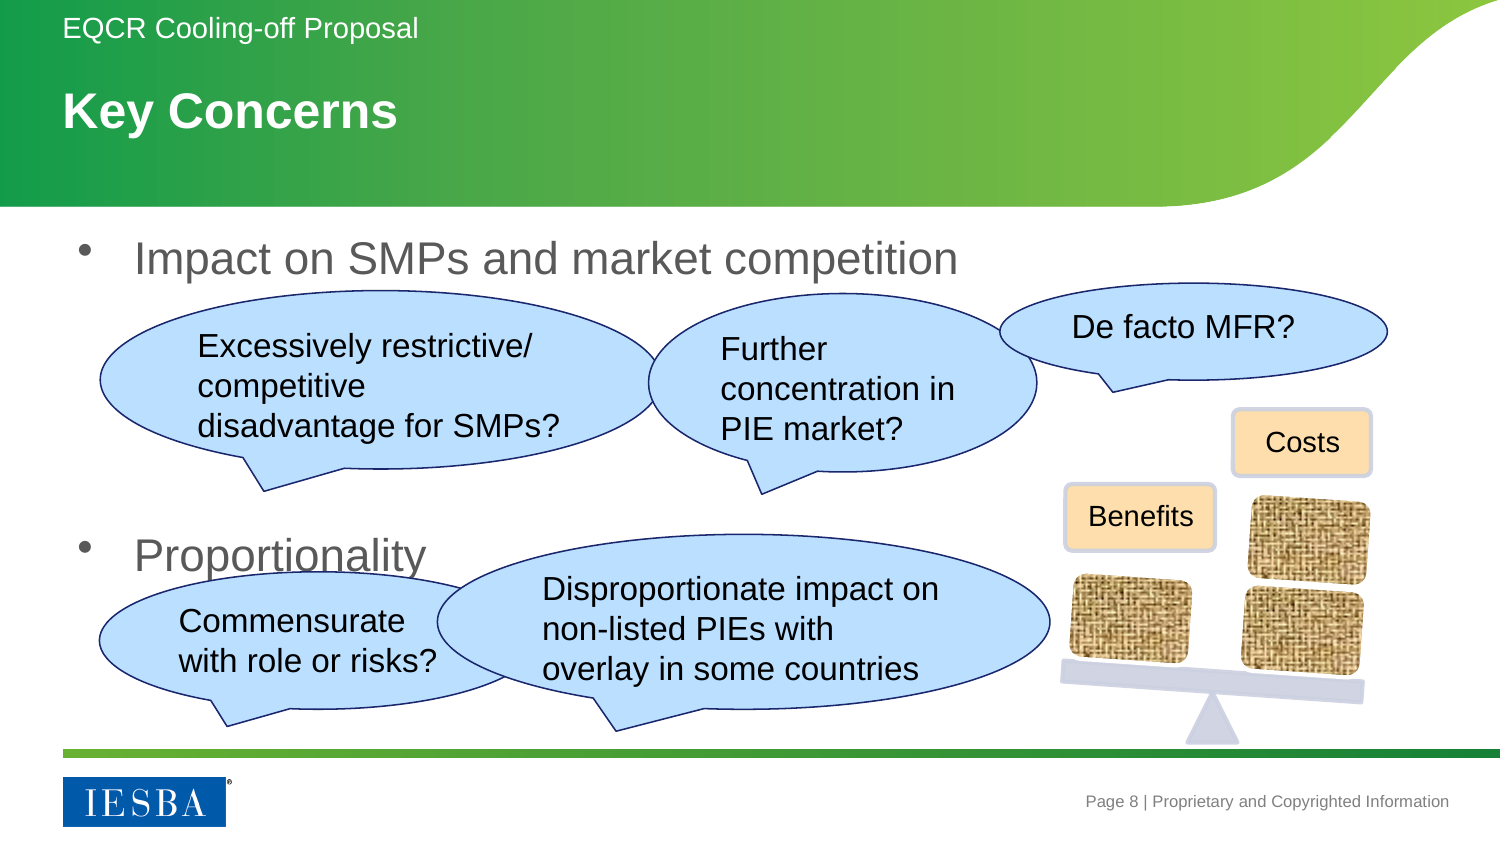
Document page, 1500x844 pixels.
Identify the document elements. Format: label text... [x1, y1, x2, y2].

list Impact on SMPs and market competition Proportionality [62, 220, 1488, 747]
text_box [924, 409, 1500, 743]
text_box Disproportionate impact on non-listed PIEs with overlay in some countries [437, 534, 919, 732]
text_box Further concentration in PIE market? [648, 293, 1037, 495]
text_box Excessively restrictive/ competitive disadvantage for SMPs? [100, 290, 654, 492]
text_box Commensurate with role or risks? [99, 571, 505, 727]
picture [0, 0, 1500, 207]
picture [63, 777, 232, 827]
subtitle EQCR Cooling-off Proposal [62, 9, 500, 38]
title Key Concerns [62, 75, 1300, 142]
text_box De facto MFR? [999, 283, 1388, 393]
